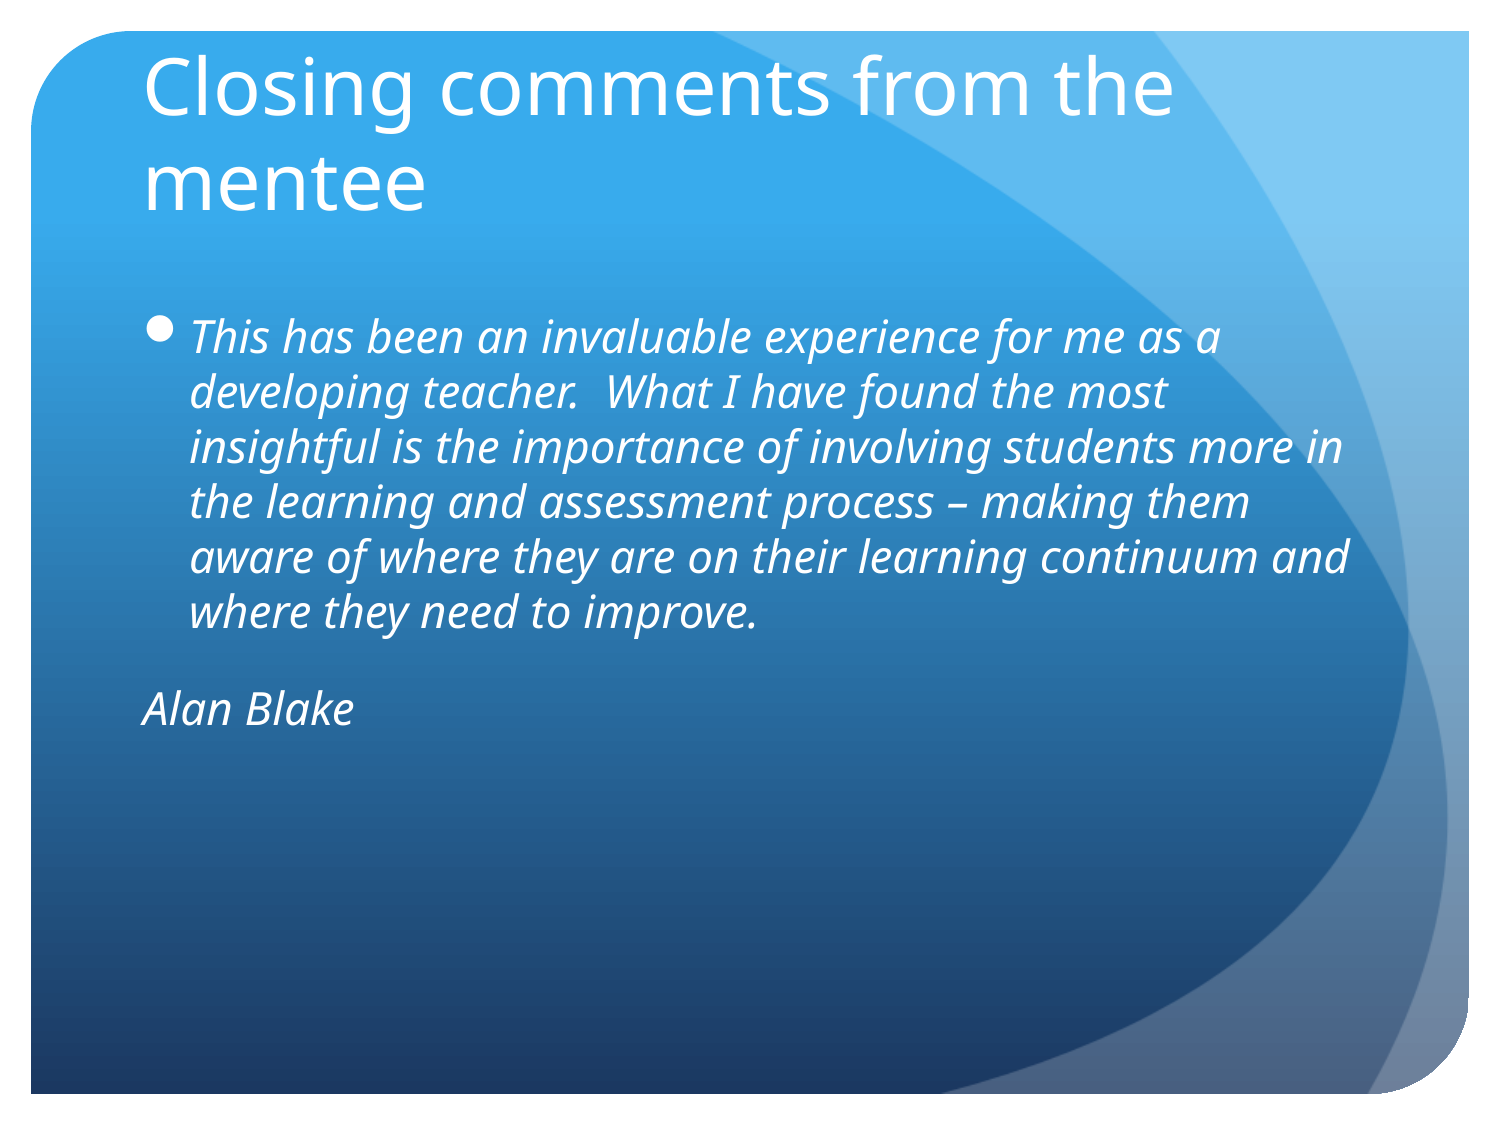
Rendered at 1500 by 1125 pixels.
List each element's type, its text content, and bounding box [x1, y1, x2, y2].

list This has been an invaluable experience for me as a developing teacher. What I have found the most insightful is the importance of involving students more in the learning and assessment process – making them aware of where they are on their learning continuum and where they need to improve. Alan Blake [127, 299, 1372, 991]
picture [24, 30, 1473, 1094]
title Closing comments from the mentee [127, 62, 1372, 234]
